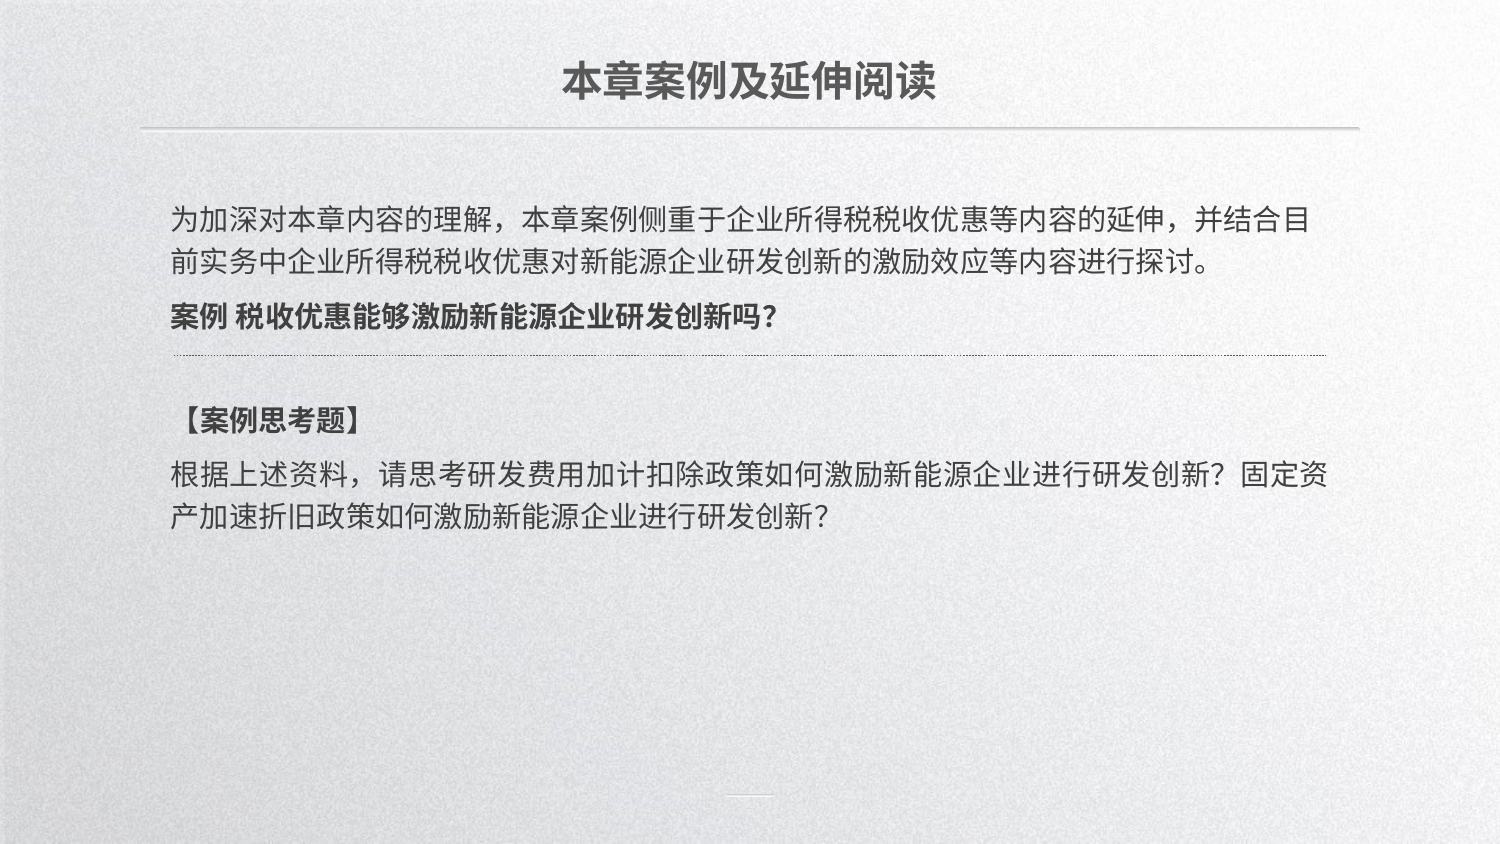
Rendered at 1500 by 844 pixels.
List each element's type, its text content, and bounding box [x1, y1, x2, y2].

text_box 【案例思考题】 根据上述资料，请思考研发费用加计扣除政策如何激励新能源企业进行研发创新？固定资产加速折旧政策如何激励新能源企业进行研发创新？ [159, 389, 1341, 540]
picture [0, 0, 1500, 844]
text_box 为加深对本章内容的理解，本章案例侧重于企业所得税税收优惠等内容的延伸，并结合目前实务中企业所得税税收优惠对新能源企业研发创新的激励效应等内容进行探讨。 案例 税收优惠能够激励新能源企业研发创新吗？ [159, 188, 1341, 339]
text_box 本章案例及延伸阅读 [459, 49, 1038, 111]
